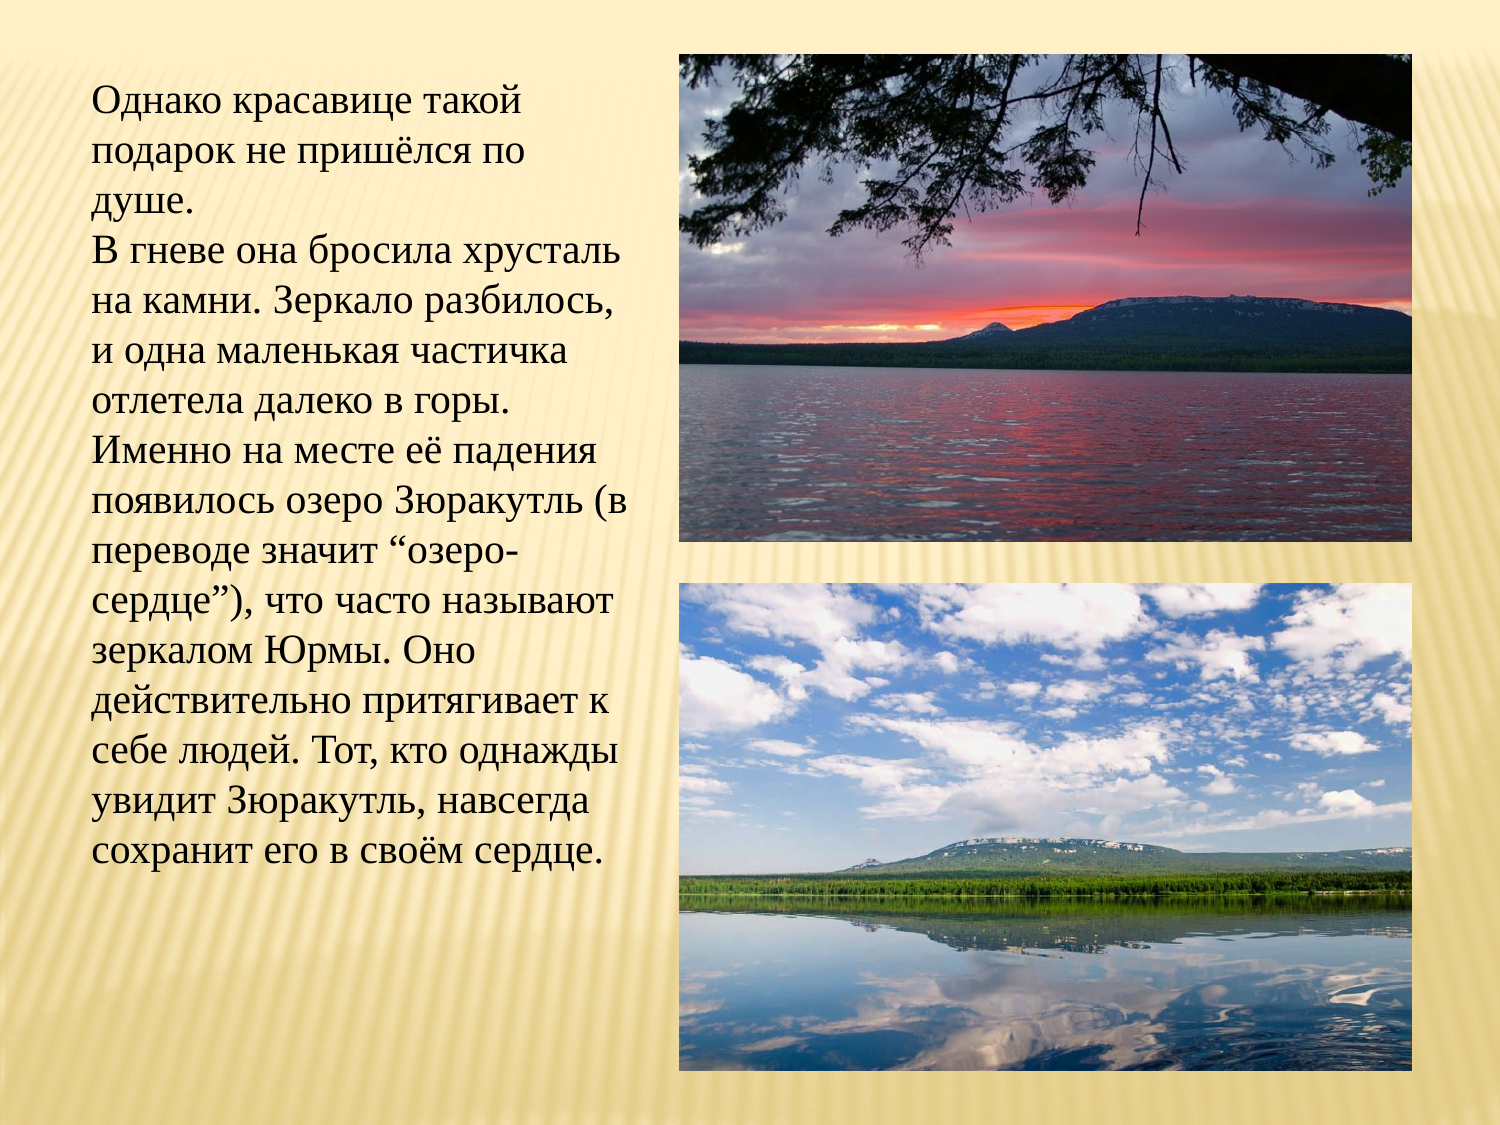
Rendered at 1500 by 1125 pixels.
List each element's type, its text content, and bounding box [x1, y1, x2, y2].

picture [678, 583, 1412, 1071]
picture [678, 54, 1412, 542]
text_box Однако красавице такой подарок не пришёлся по душе. В гневе она бросила хрусталь на камни. Зеркало разбилось, и одна маленькая частичка отлетела далеко в горы. Именно на месте её падения появилось озеро Зюракутль (в переводе значит “озеро-сердце”), что часто называют зеркалом Юрмы. Оно действительно притягивает к себе людей. Тот, кто однажды увидит Зюракутль, навсегда сохранит его в своём сердце. [76, 19, 644, 880]
